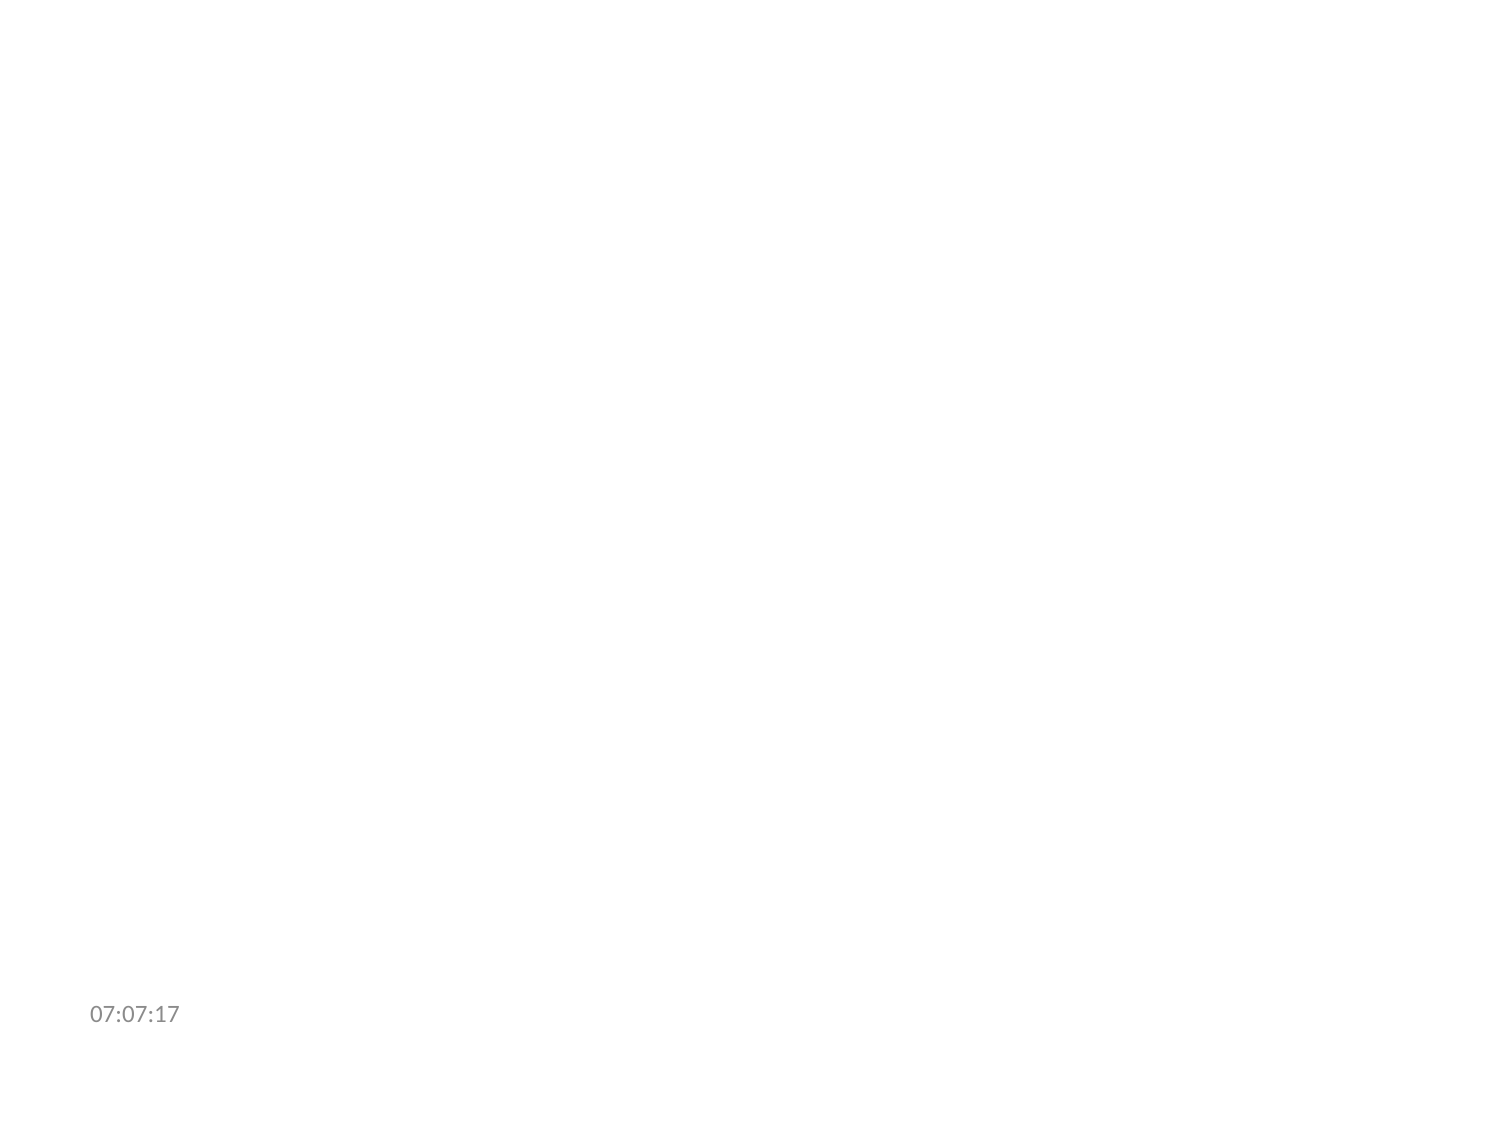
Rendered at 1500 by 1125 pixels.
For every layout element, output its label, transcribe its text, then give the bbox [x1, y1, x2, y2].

text_box 15:35:09 [75, 982, 425, 1043]
